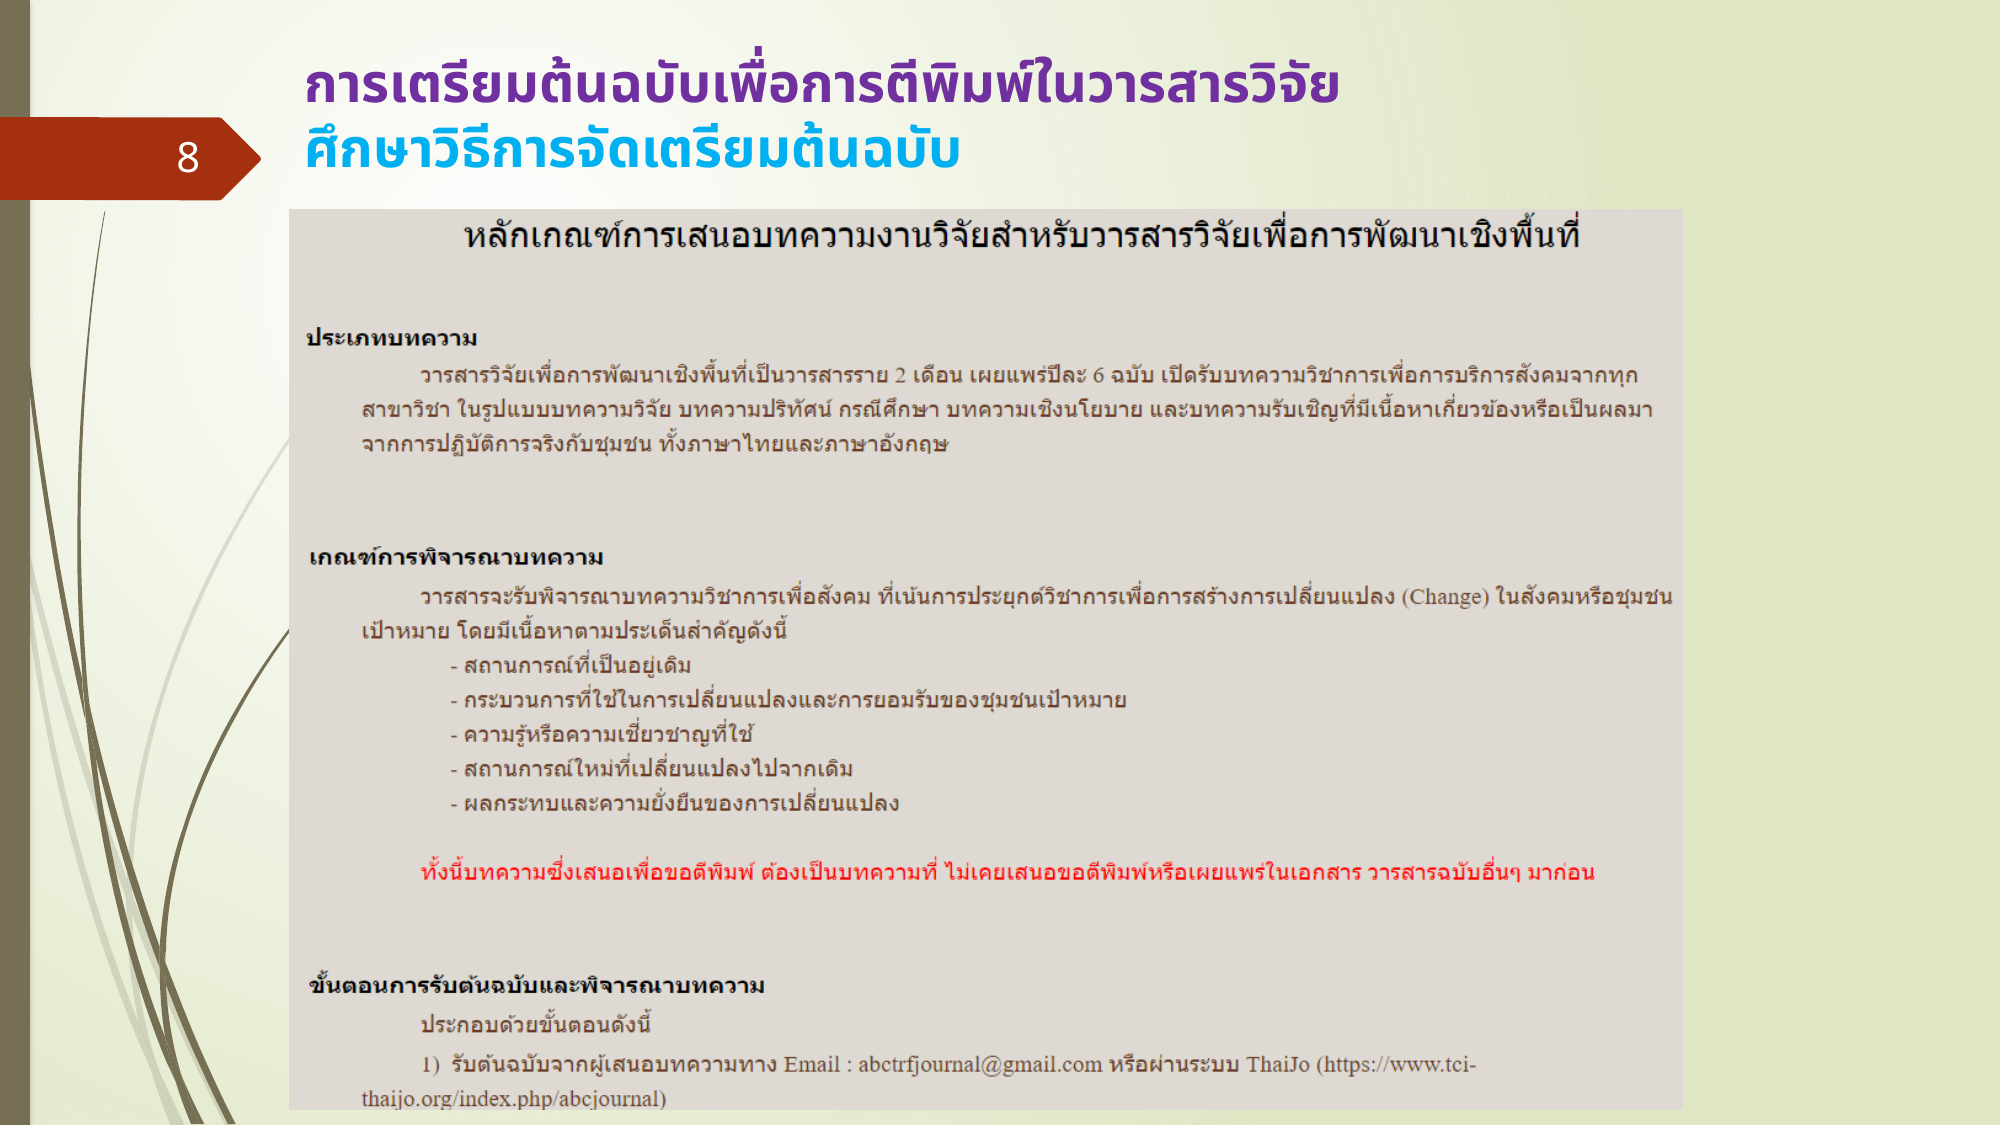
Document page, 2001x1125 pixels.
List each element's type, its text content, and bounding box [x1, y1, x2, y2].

slide_number 8 [87, 129, 216, 190]
picture [289, 209, 1683, 1110]
title การเตรียมต้นฉบับเพื่อการตีพิมพ์ในวารสารวิจัย ศึกษาวิธีการจัดเตรียมต้นฉบับ [289, 40, 1752, 251]
